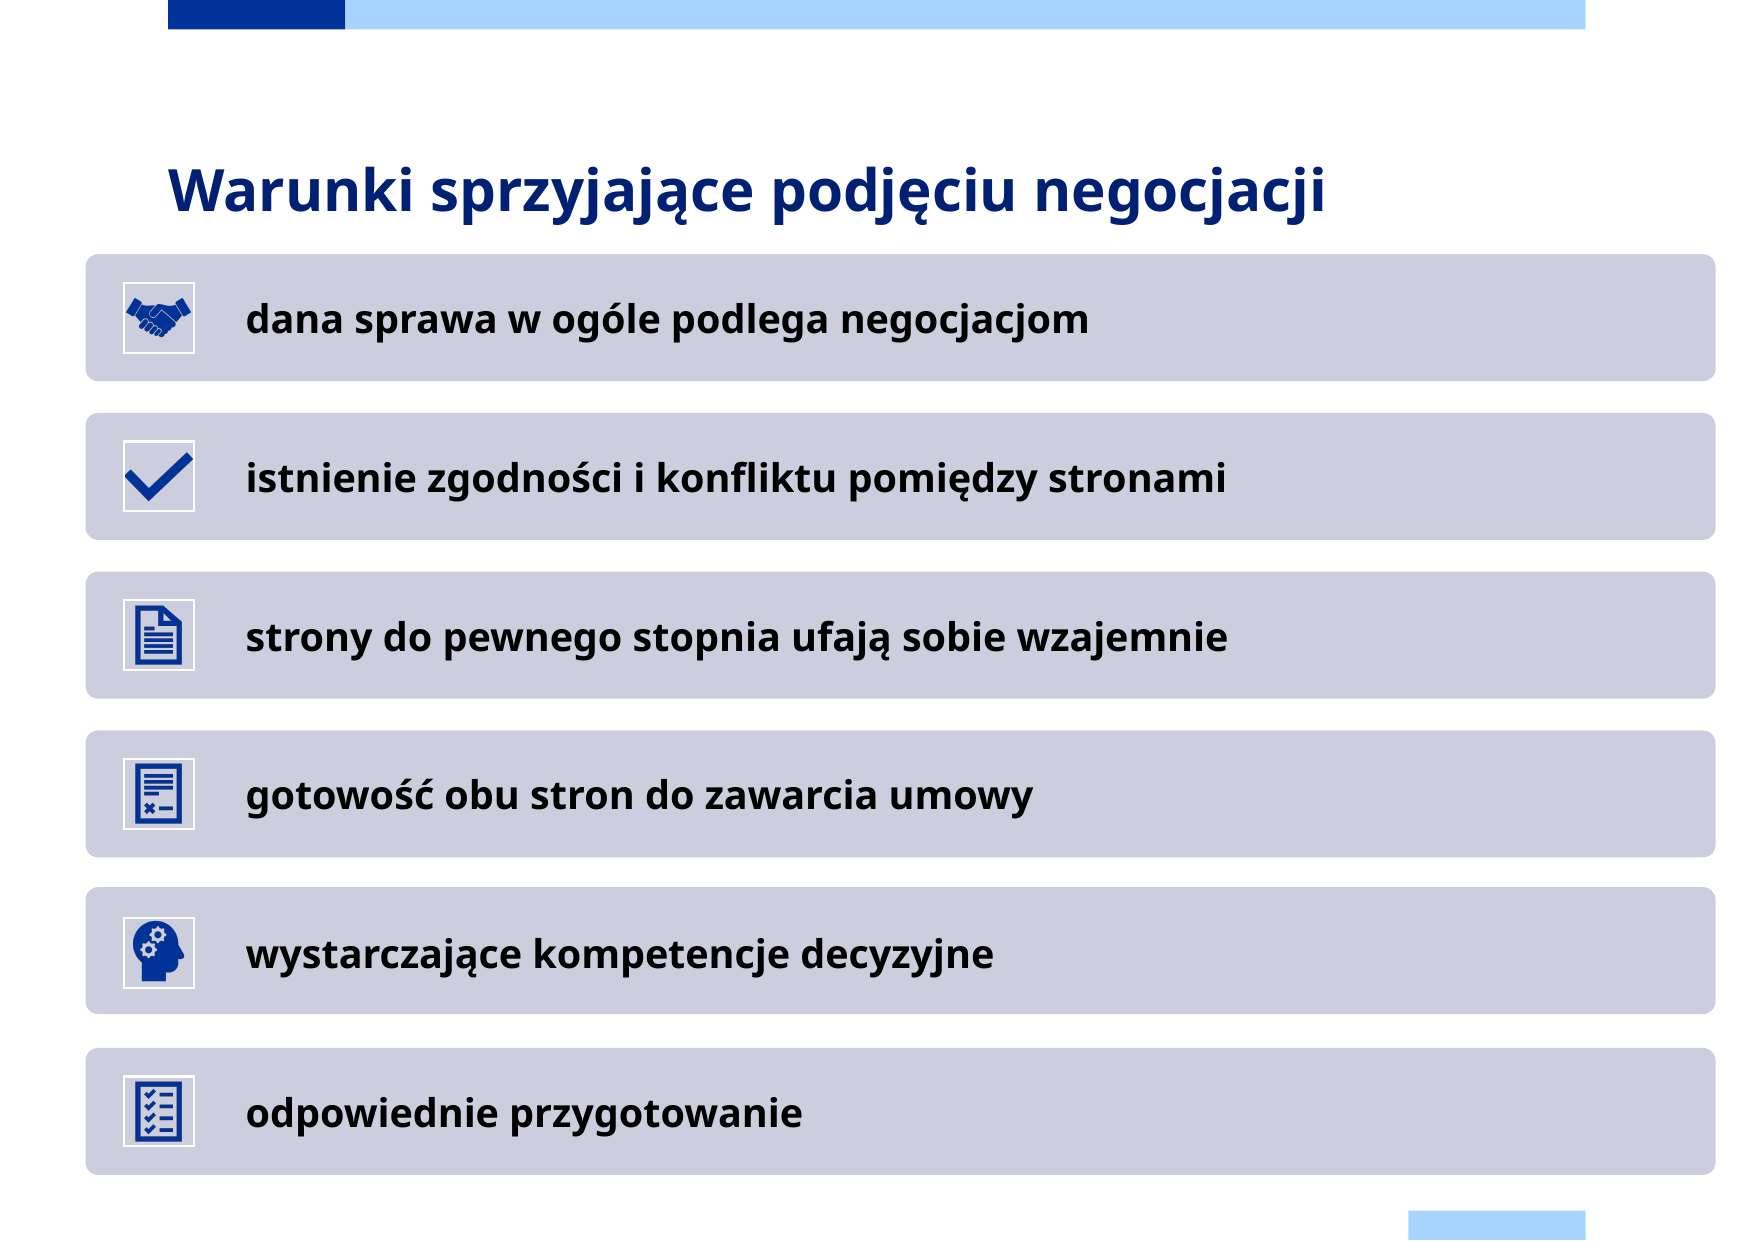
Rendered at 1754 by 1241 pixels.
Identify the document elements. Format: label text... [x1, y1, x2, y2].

title Warunki sprzyjające podjęciu negocjacji [168, 147, 1586, 253]
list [85, 253, 1716, 1176]
